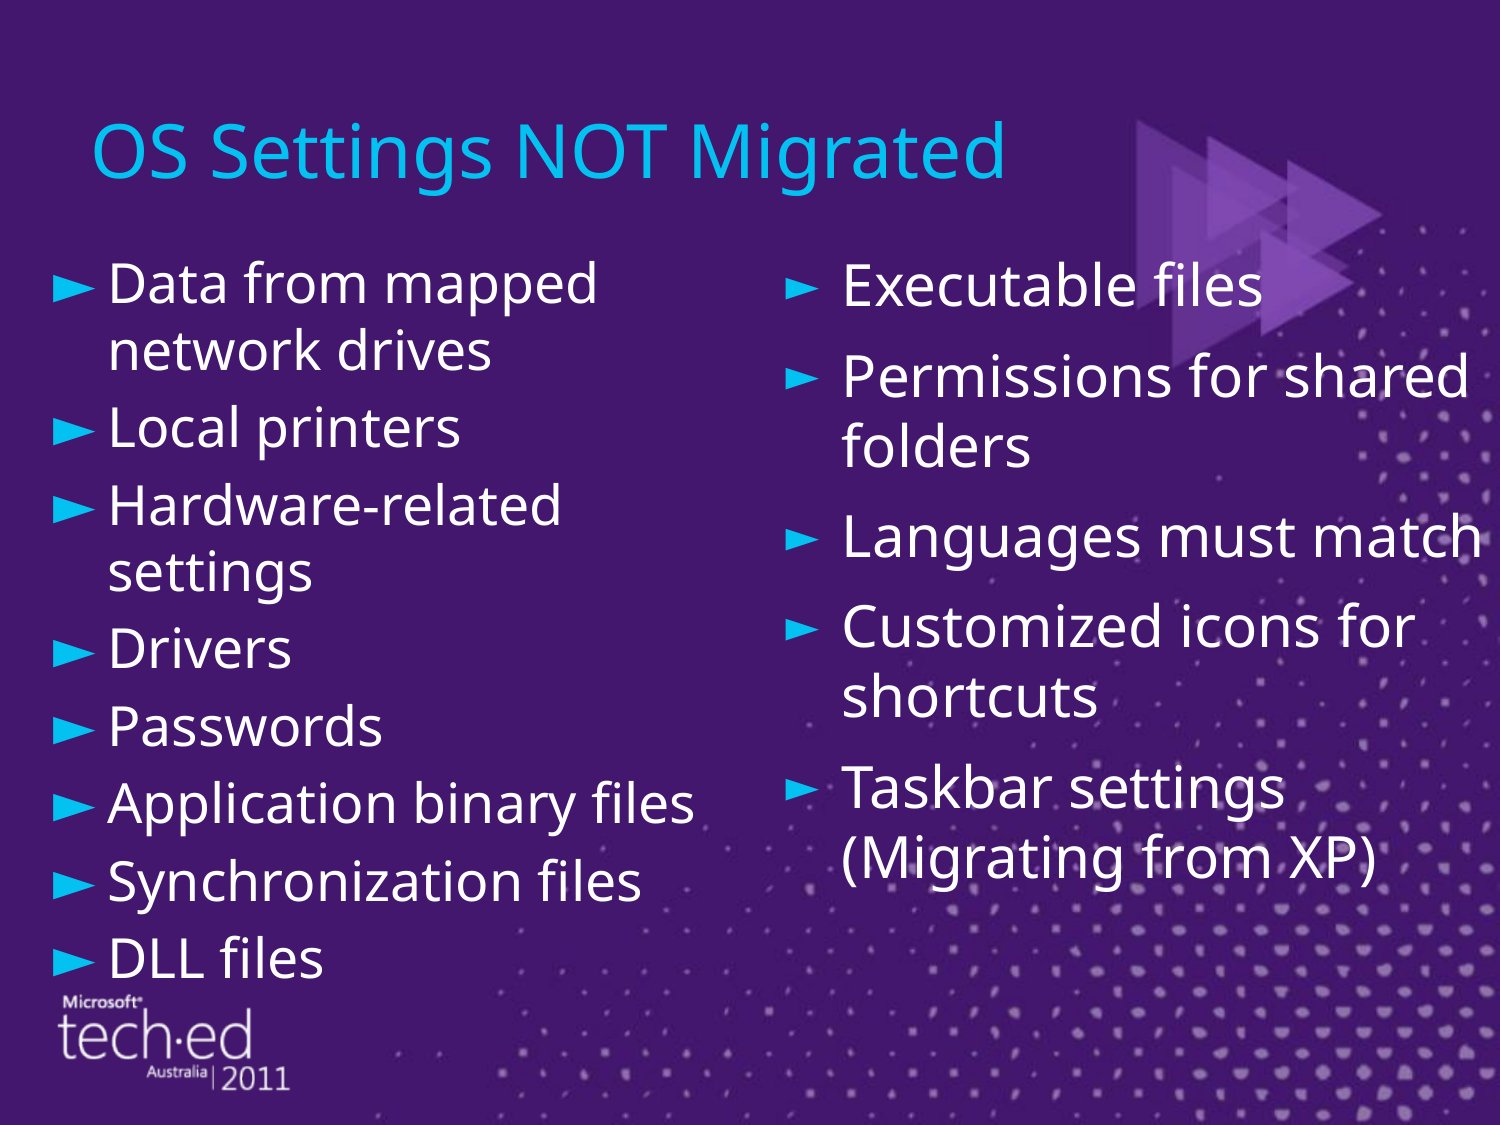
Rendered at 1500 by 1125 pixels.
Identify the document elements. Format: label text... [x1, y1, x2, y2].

title OS Settings NOT Migrated [75, 54, 1425, 241]
picture [0, 0, 1500, 1125]
list Data from mapped network drives Local printers Hardware-related settings Drivers Passwords Application binary files Synchronization files DLL files [39, 241, 770, 999]
text_box Executable files Permissions for shared folders Languages must match Customized icons for shortcuts Taskbar settings (Migrating from XP) [770, 241, 1500, 999]
